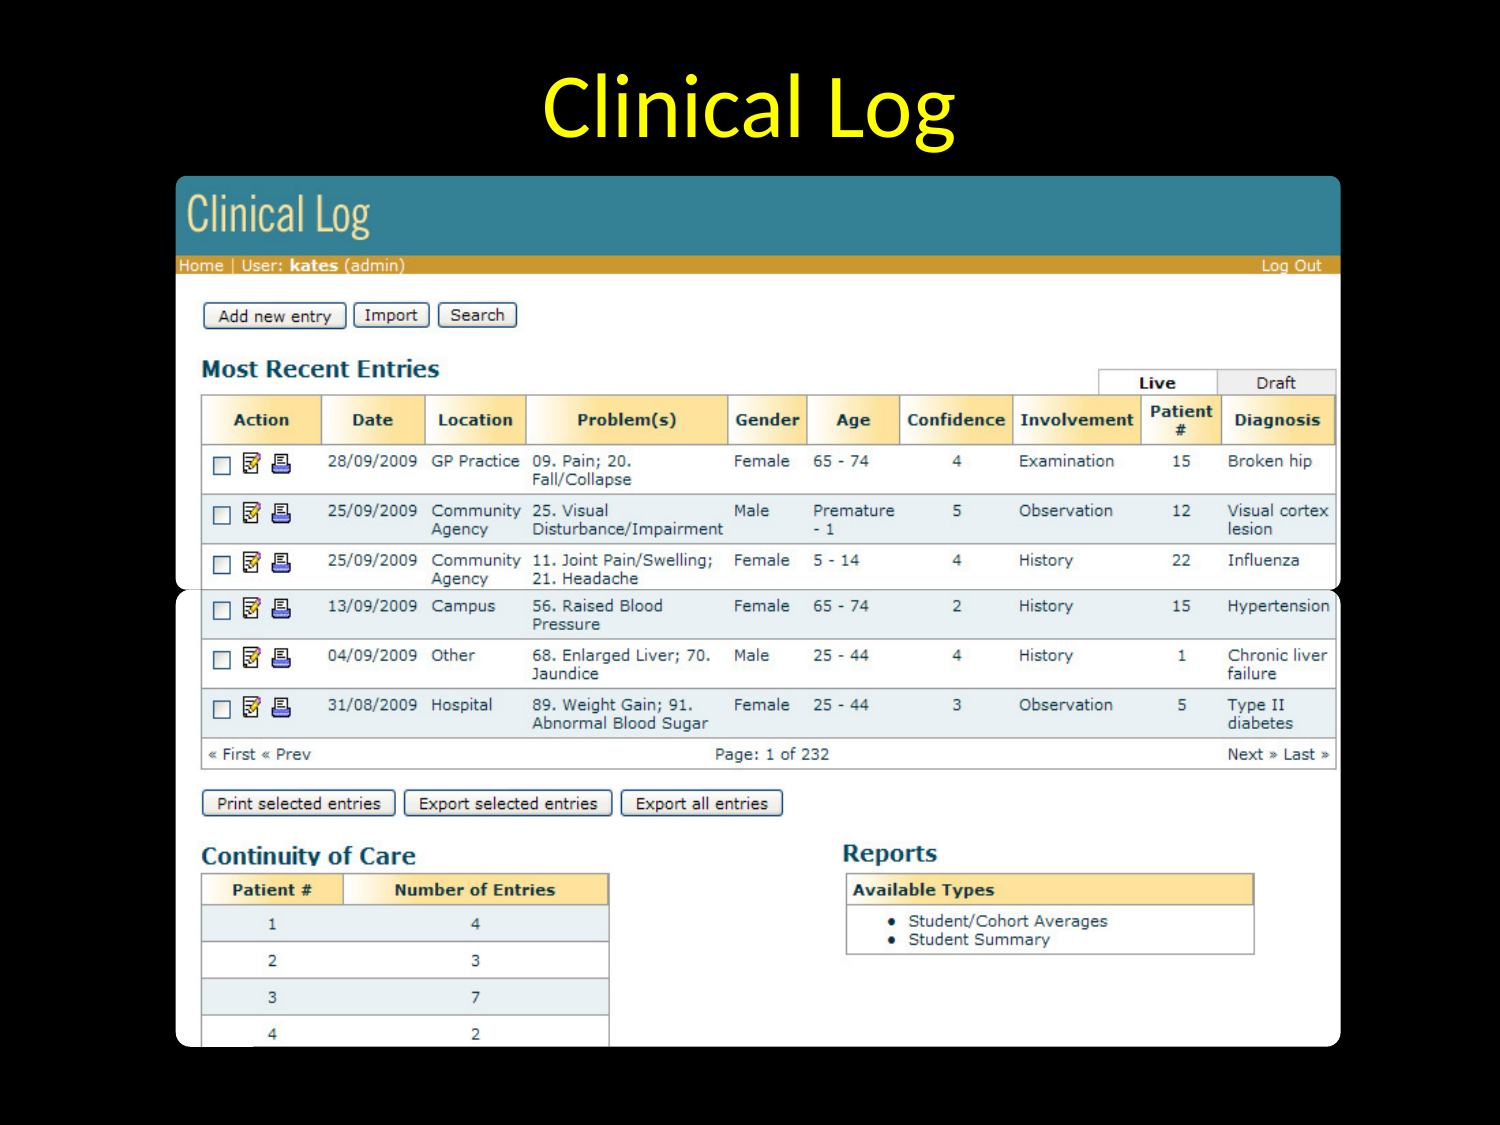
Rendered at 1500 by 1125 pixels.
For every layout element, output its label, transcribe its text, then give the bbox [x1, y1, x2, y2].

title Clinical Log [75, 7, 1425, 195]
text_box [175, 175, 1341, 1048]
